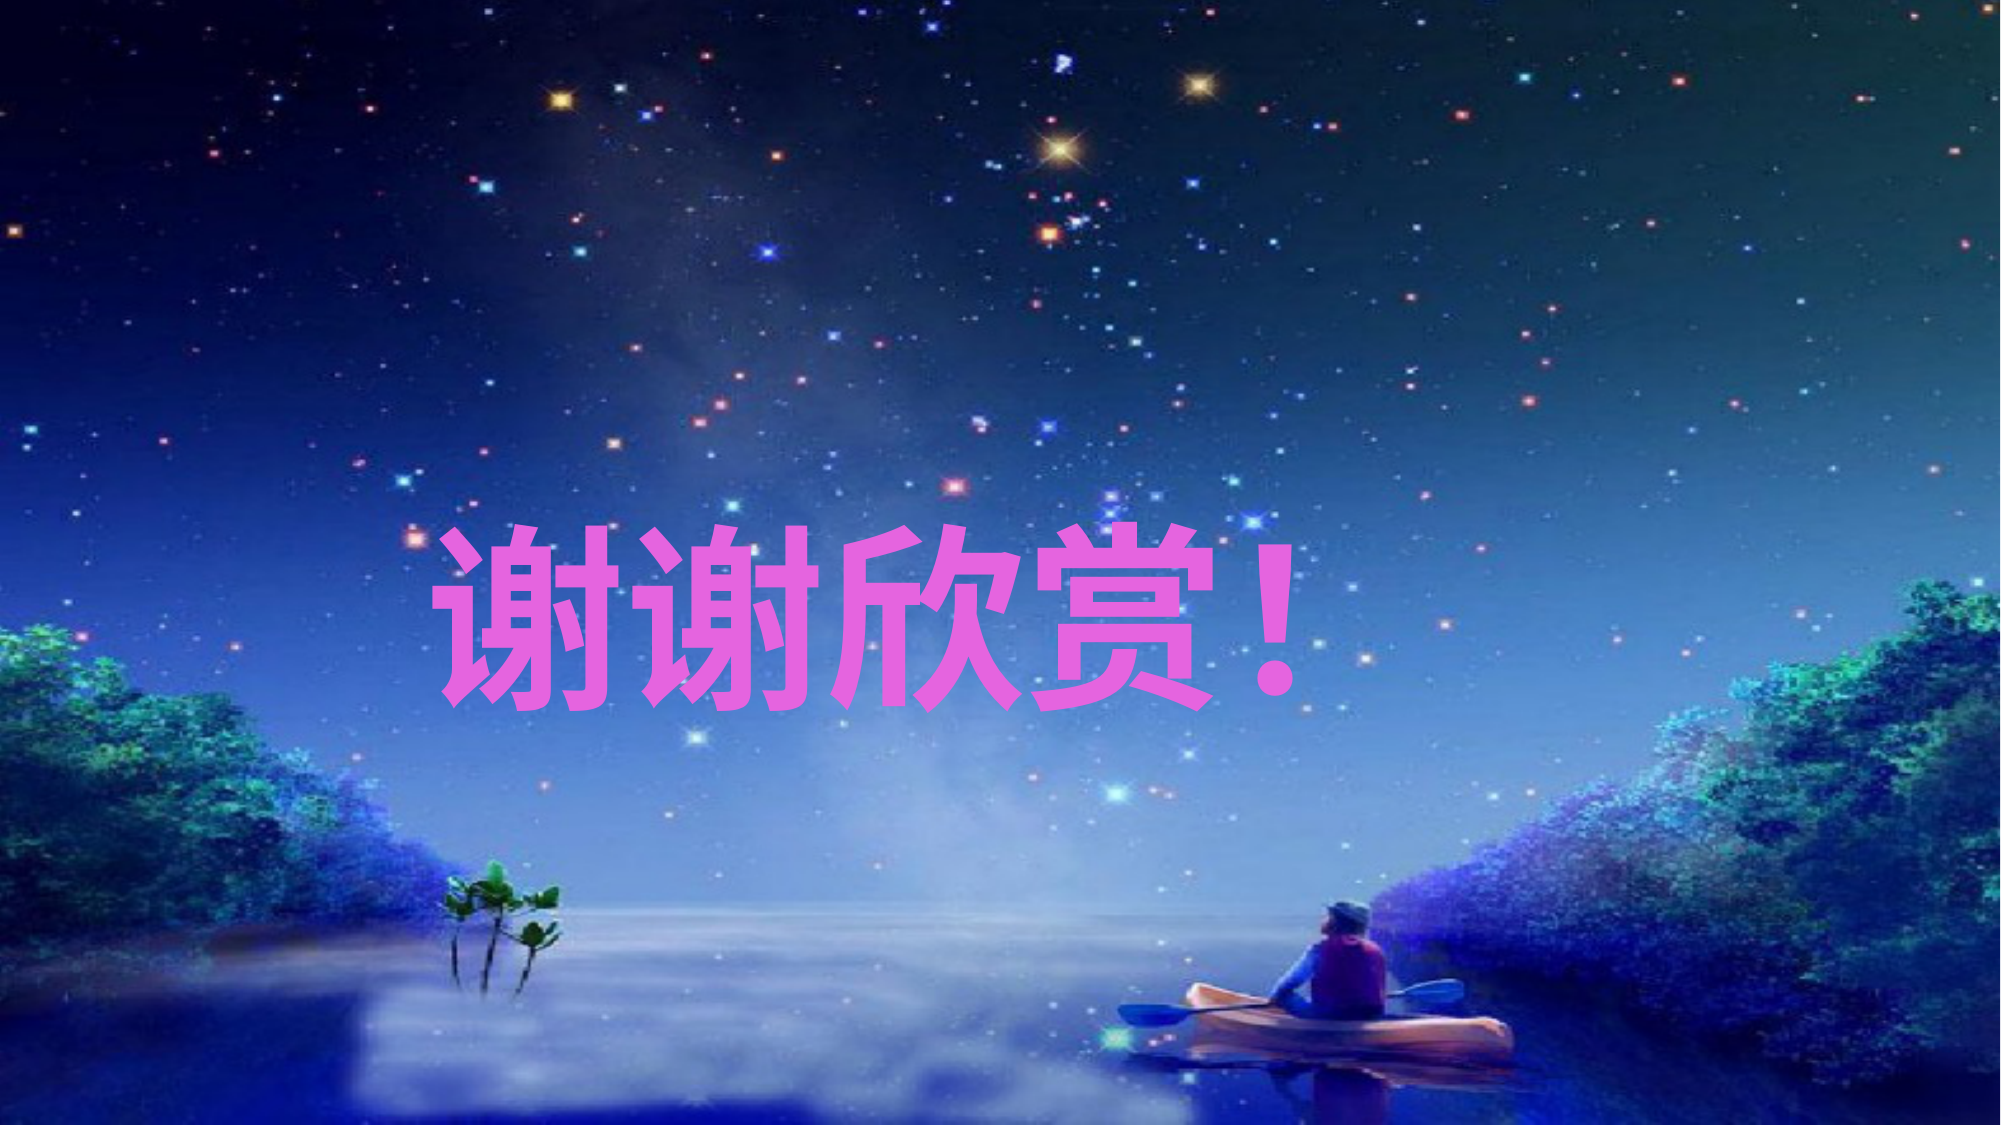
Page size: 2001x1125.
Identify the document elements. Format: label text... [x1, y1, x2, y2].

picture [0, 0, 2001, 1125]
text_box 谢谢欣赏！ [410, 487, 1441, 742]
